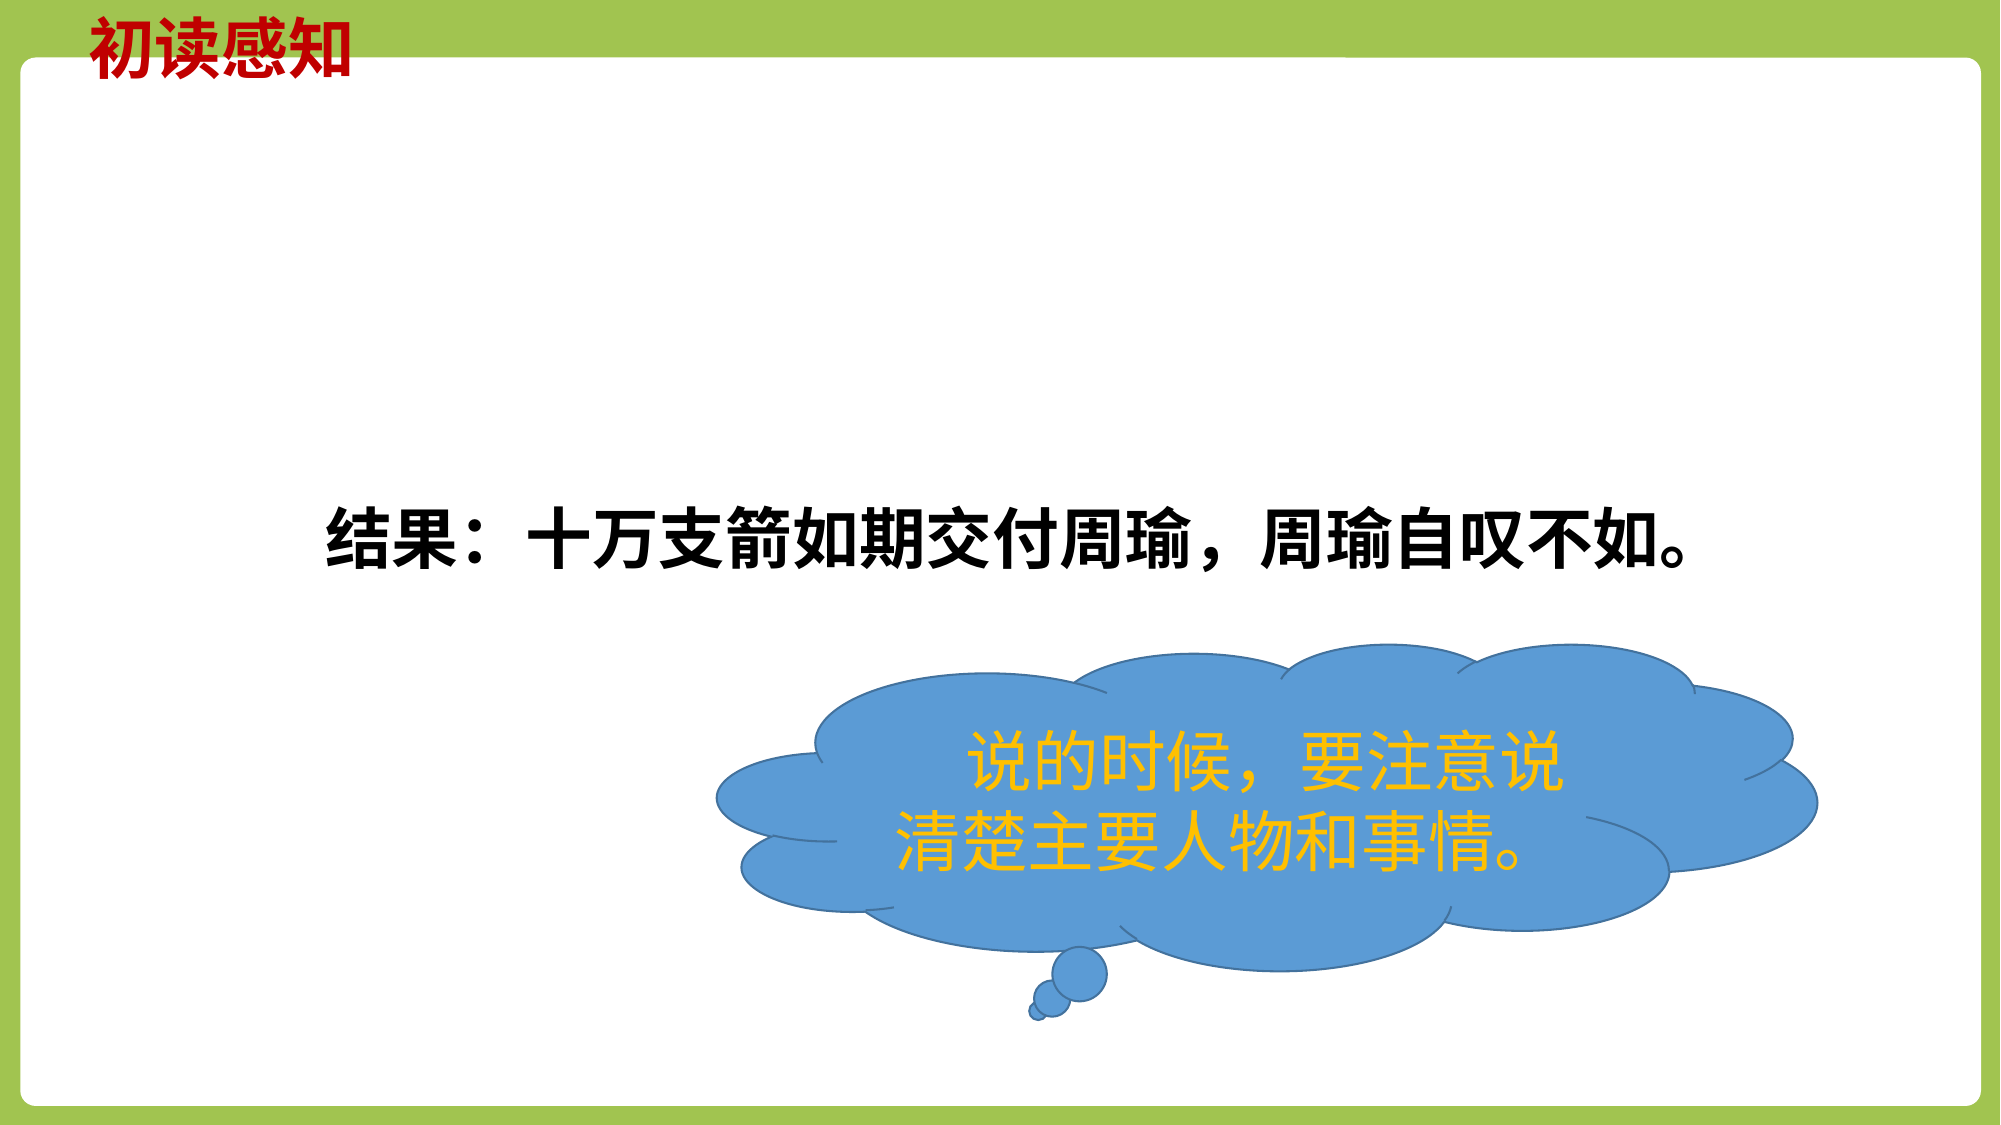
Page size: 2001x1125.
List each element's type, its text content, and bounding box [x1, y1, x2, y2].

text_box 结果：十万支箭如期交付周瑜，周瑜自叹不如。 [203, 409, 1734, 585]
text_box 初读感知 [73, 0, 450, 95]
text_box 说的时候，要注意说清楚主要人物和事情。 [715, 643, 1819, 1022]
